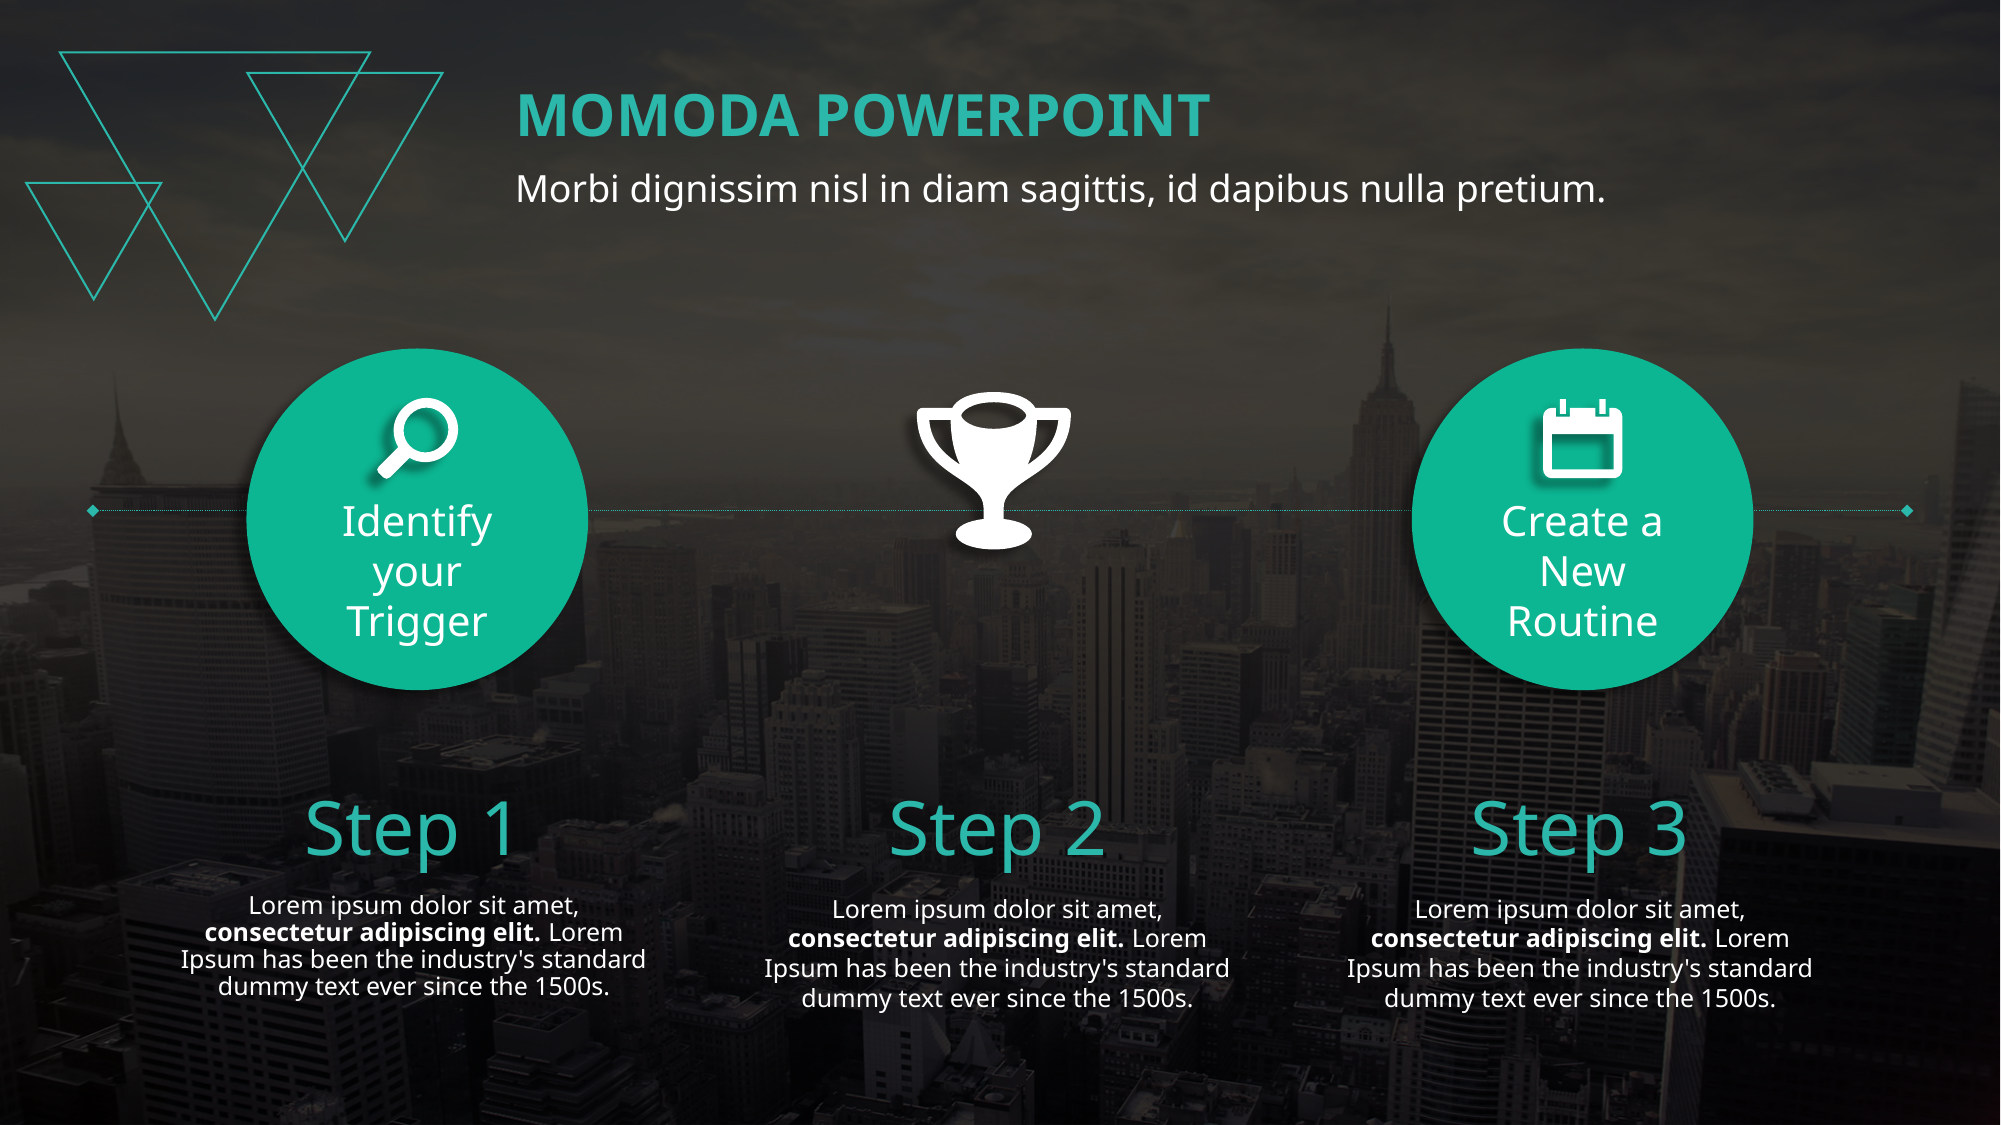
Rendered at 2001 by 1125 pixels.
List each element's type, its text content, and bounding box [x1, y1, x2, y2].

text_box [245, 71, 445, 244]
text_box Identify your Trigger [245, 347, 589, 510]
text_box [915, 390, 1072, 510]
text_box Lorem ipsum dolor sit amet, consectetur adipiscing elit. Lorem Ipsum has been the industry's standard dummy text ever since the 1500s. [164, 885, 664, 1072]
text_box Step 2 [731, 772, 1265, 878]
text_box MOMODA POWERPOINT [500, 71, 1354, 156]
text_box Lorem ipsum dolor sit amet, consectetur adipiscing elit. Lorem Ipsum has been the industry's standard dummy text ever since the 1500s. [1330, 885, 1831, 1072]
text_box Step 1 [148, 772, 681, 878]
text_box [24, 181, 164, 302]
text_box Morbi dignissim nisl in diam sagittis, id dapibus nulla pretium. [500, 157, 1918, 218]
text_box [376, 396, 460, 480]
text_box [58, 51, 372, 322]
text_box Lorem ipsum dolor sit amet, consectetur adipiscing elit. Lorem Ipsum has been the industry's standard dummy text ever since the 1500s. [748, 885, 1248, 1072]
text_box Create a New Routine [1411, 347, 1755, 510]
picture [0, 0, 2001, 1125]
text_box Identify your Trigger [245, 511, 590, 692]
text_box Step 3 [1314, 772, 1847, 878]
text_box Create a New Routine [1410, 511, 1755, 692]
text_box [954, 511, 1033, 551]
text_box [1542, 398, 1624, 480]
